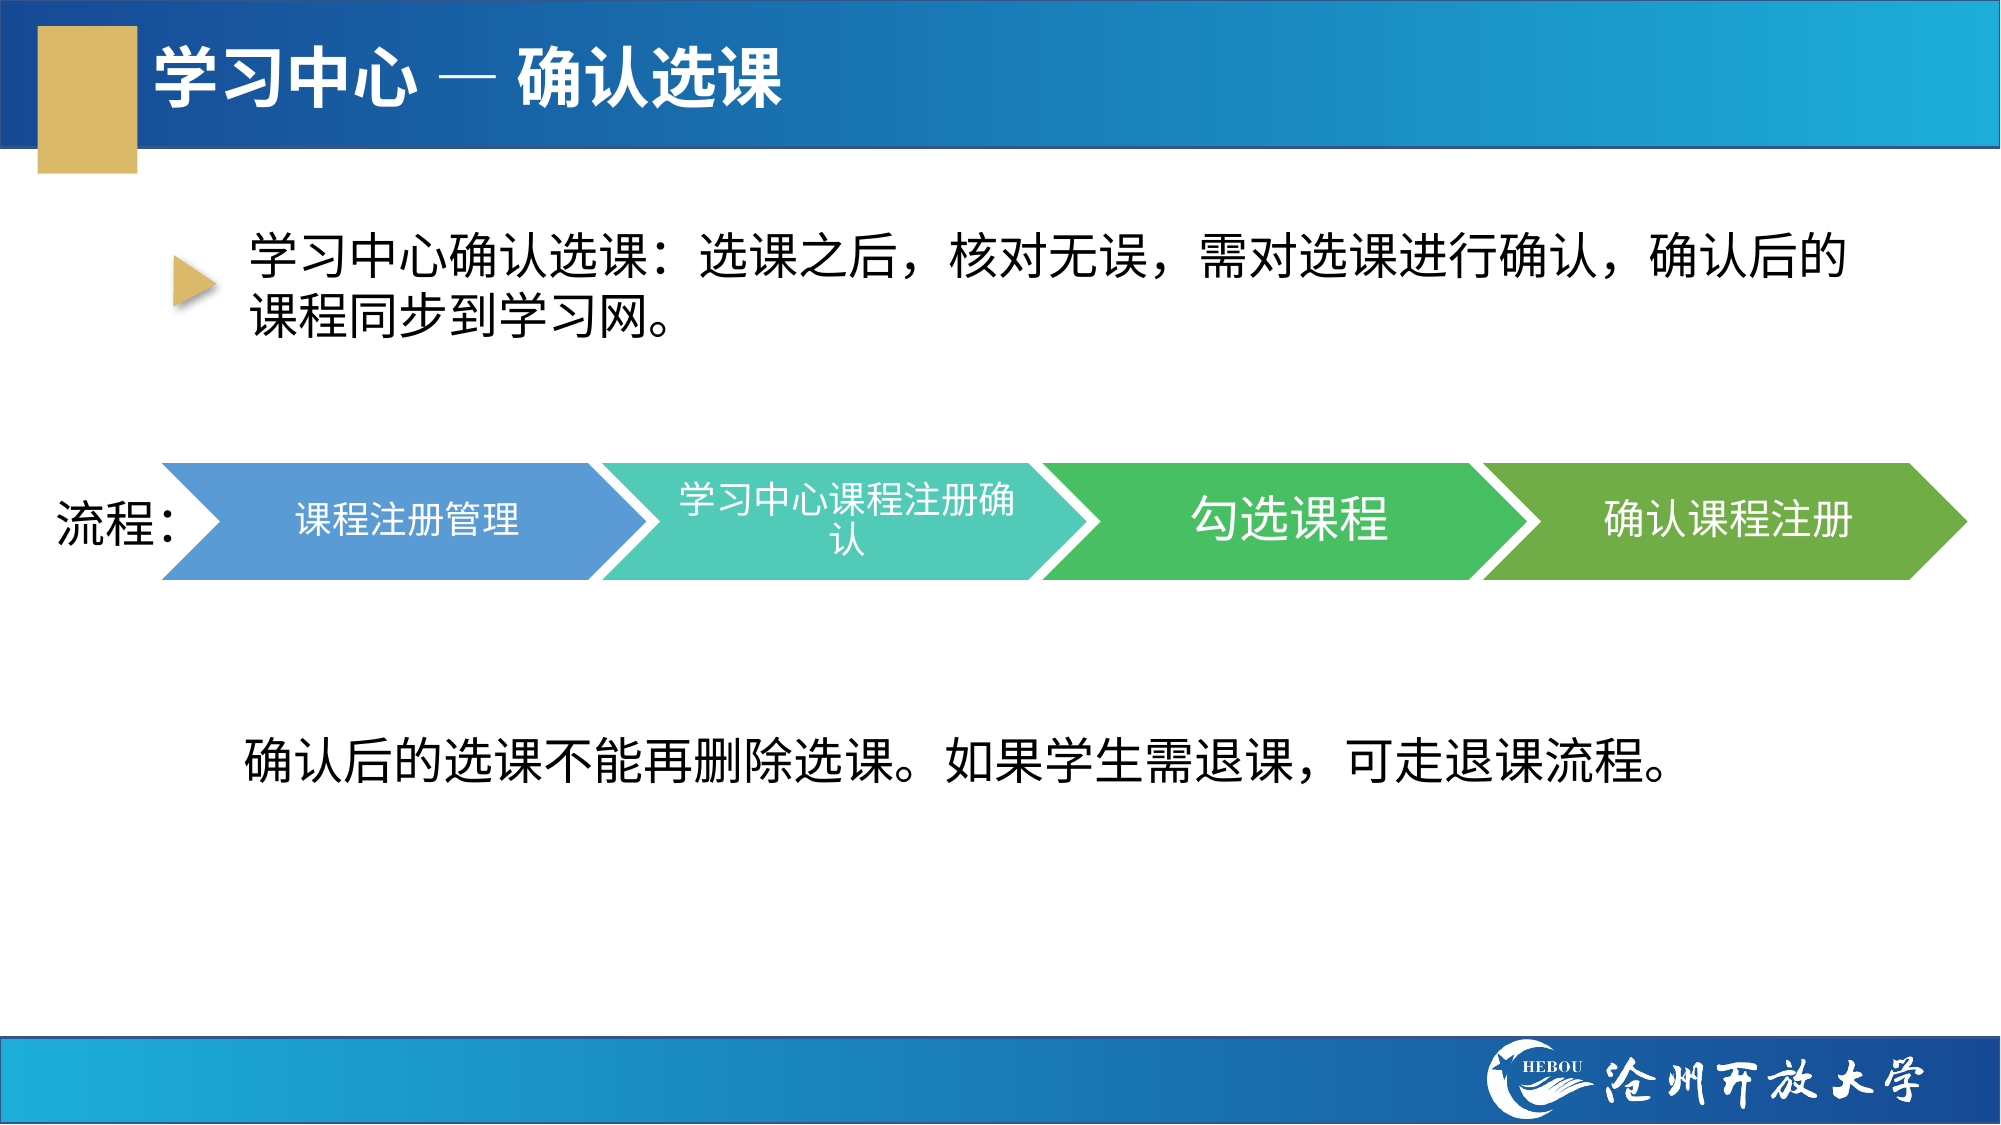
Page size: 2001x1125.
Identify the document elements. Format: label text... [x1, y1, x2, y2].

text_box 学习中心确认选课：选课之后，核对无误，需对选课进行确认，确认后的课程同步到学习网。 [233, 217, 1893, 352]
text_box 确认后的选课不能再删除选课。如果学生需退课，可走退课流程。 [229, 722, 1709, 797]
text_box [157, 461, 1971, 582]
picture [1487, 1039, 1924, 1119]
title 学习中心 — 确认选课 [137, 23, 1863, 139]
text_box [172, 253, 219, 309]
text_box 流程： [40, 485, 157, 561]
